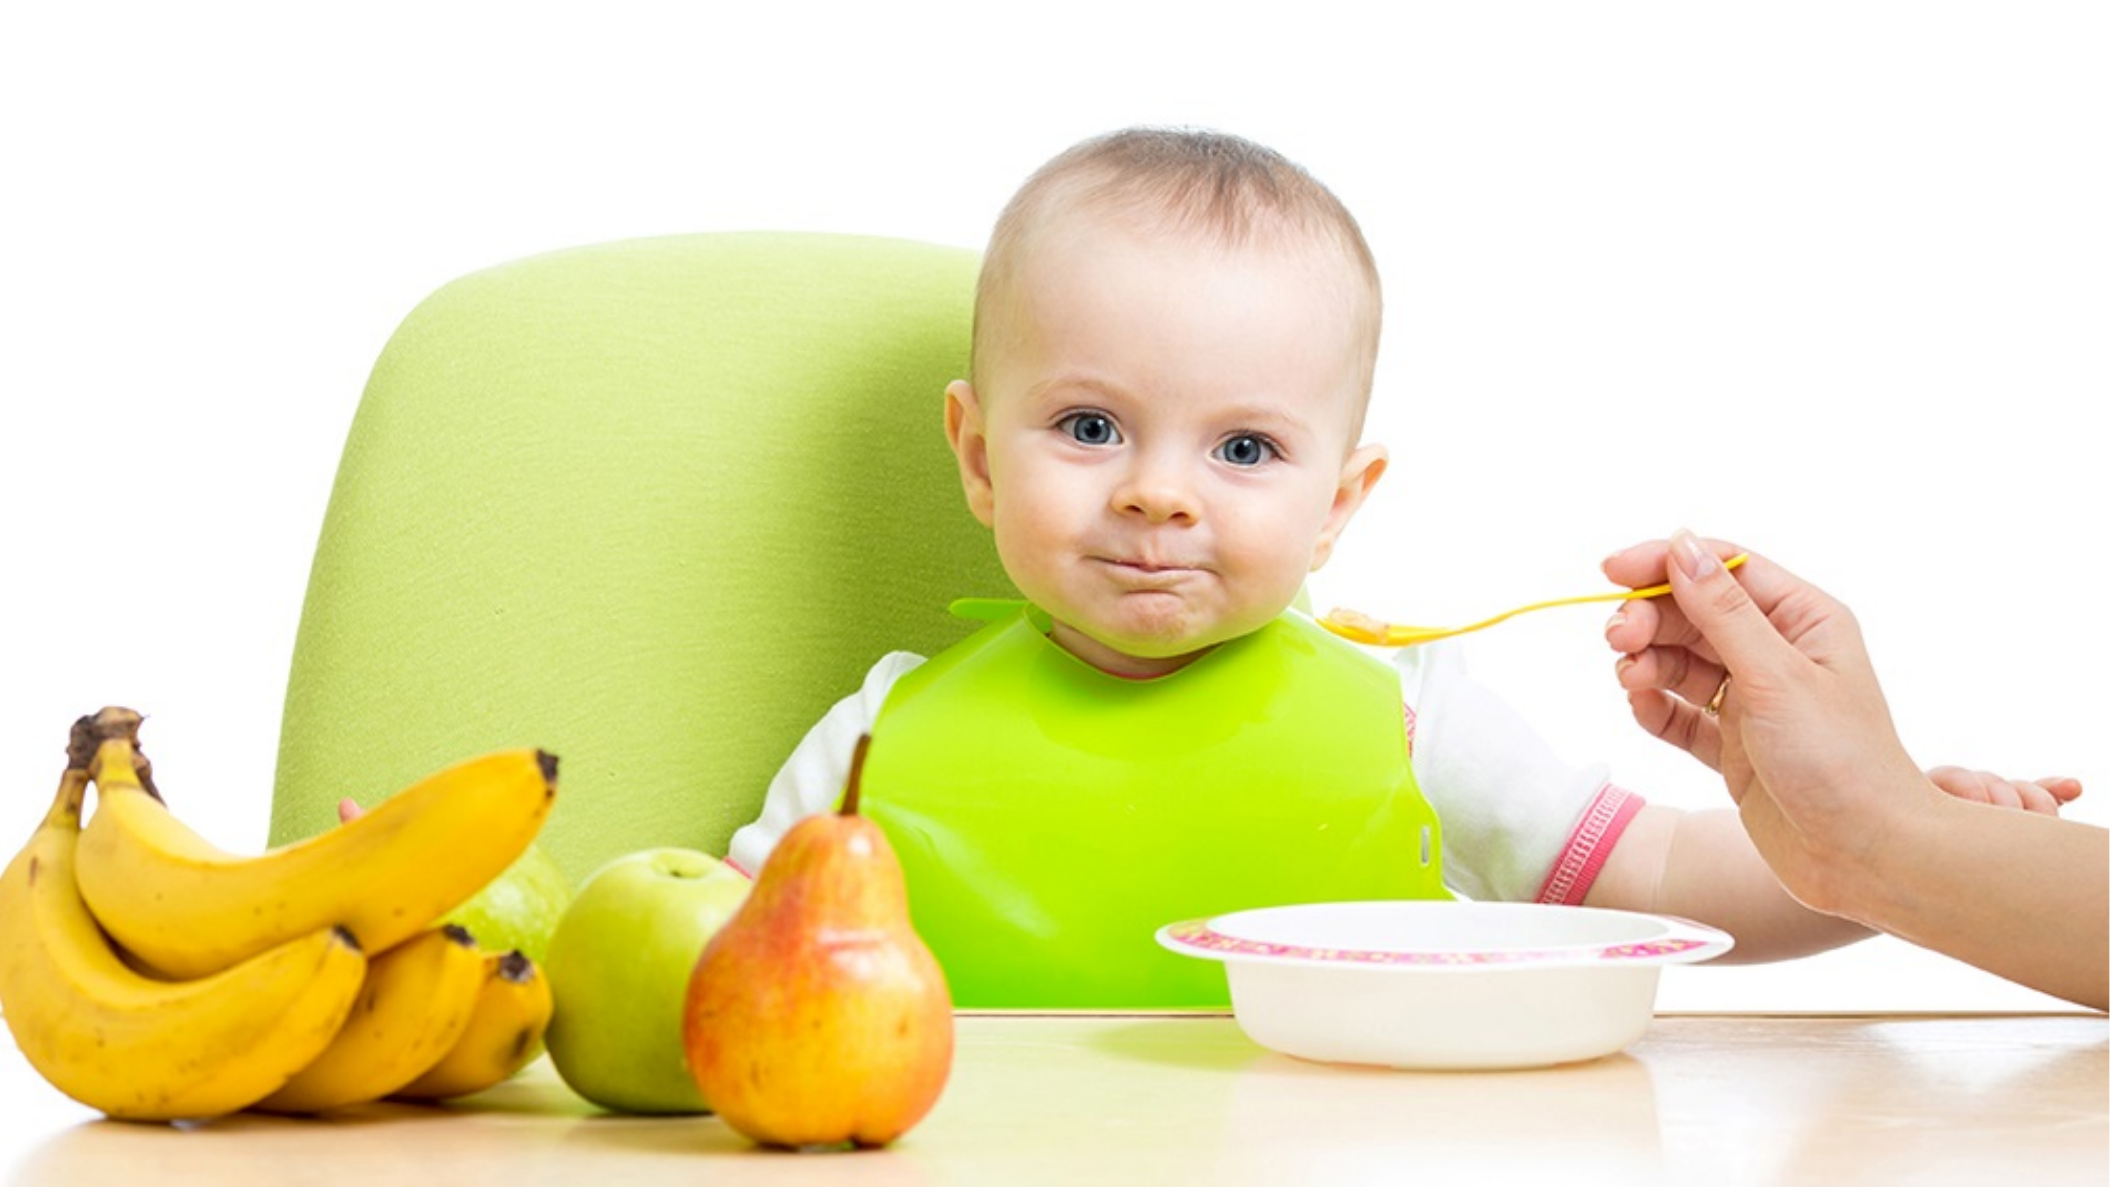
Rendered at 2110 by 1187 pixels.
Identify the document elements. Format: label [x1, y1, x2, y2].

text_box [0, 0, 2110, 1187]
